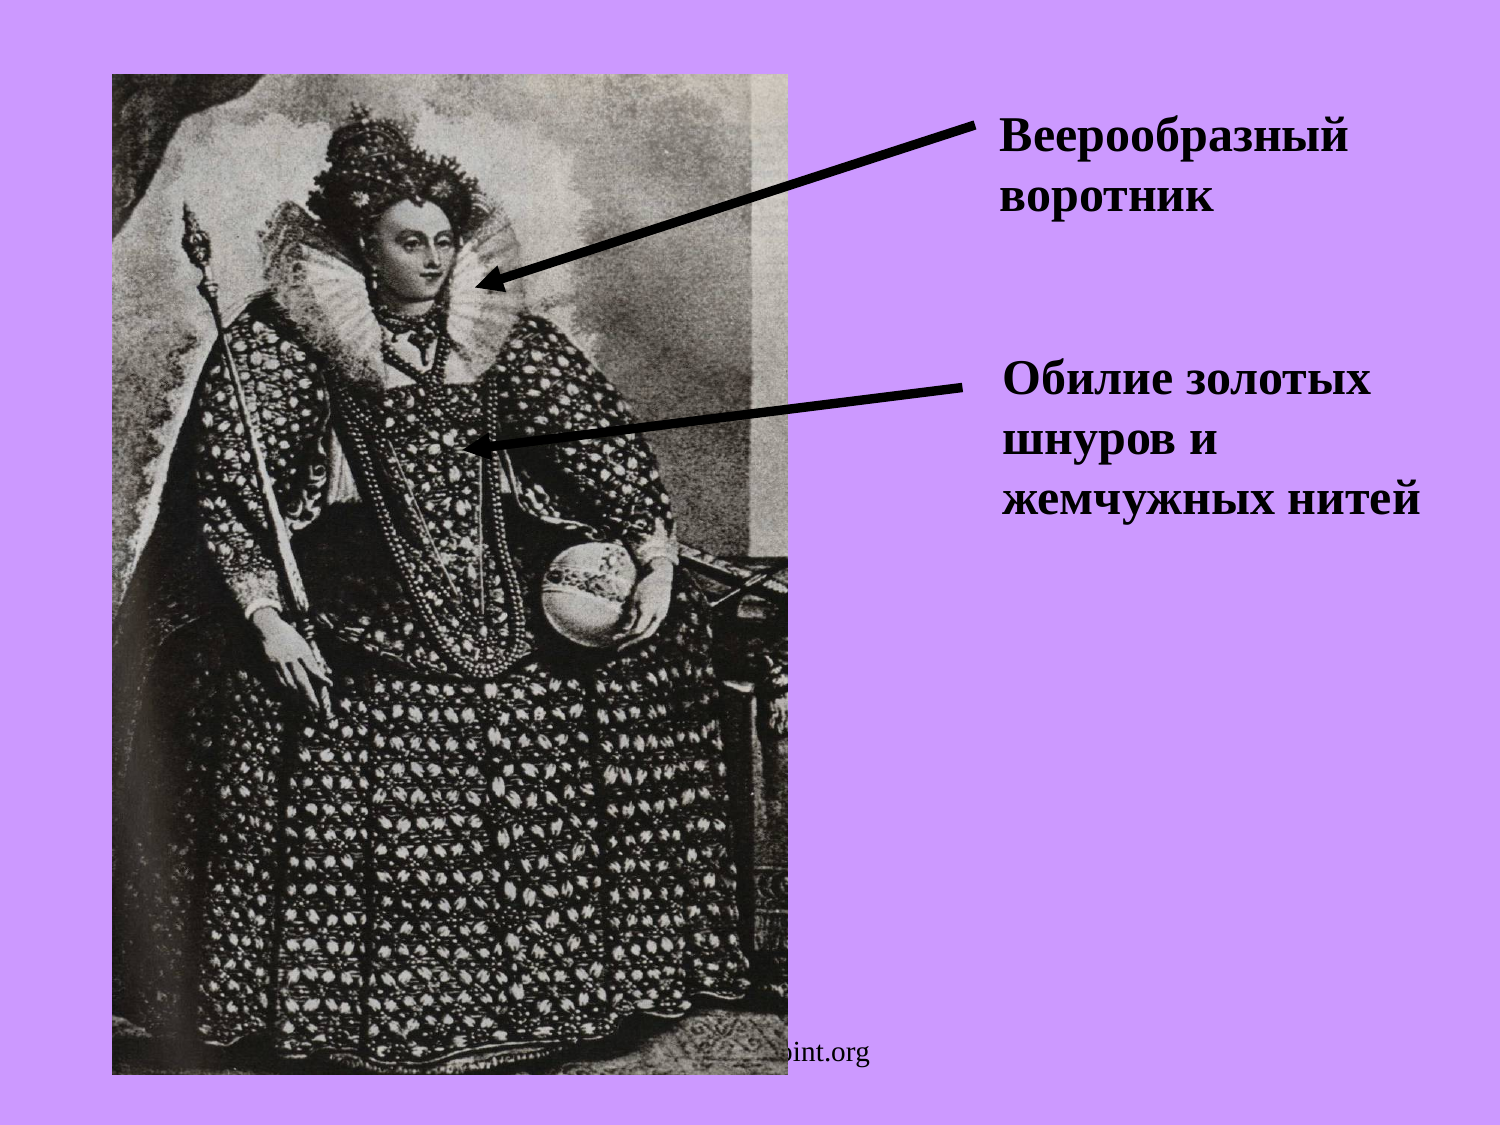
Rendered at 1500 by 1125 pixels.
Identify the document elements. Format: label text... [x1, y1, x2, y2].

text_box Веерообразный воротник [985, 94, 1378, 229]
footer www.sliderpoint.org [512, 1024, 988, 1101]
picture [112, 74, 788, 1076]
text_box Обилие золотых шнуров и жемчужных нитей [987, 337, 1463, 533]
